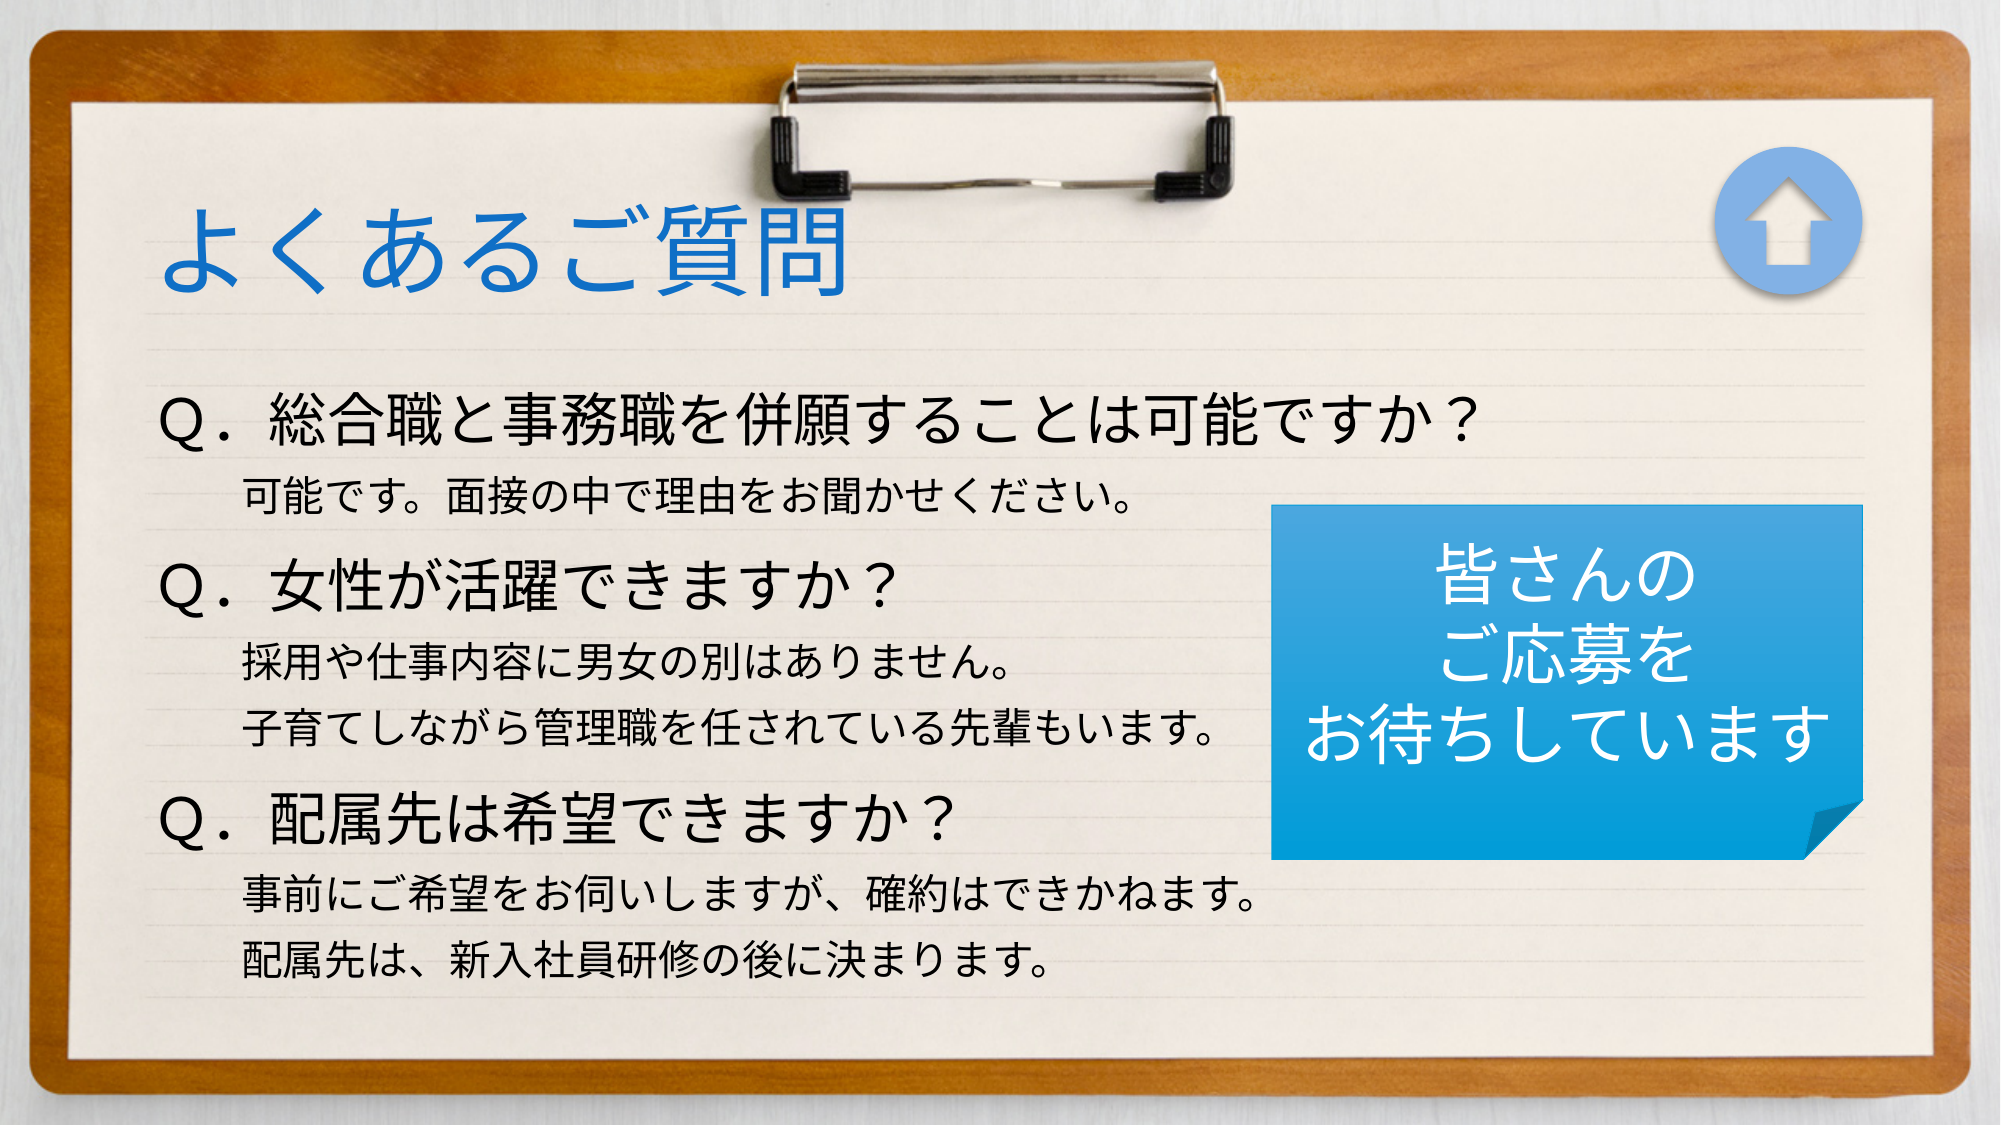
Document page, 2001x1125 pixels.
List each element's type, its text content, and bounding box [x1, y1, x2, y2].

text_box 皆さんの ご応募を お待ちしています [1271, 504, 1865, 860]
title よくあるご質問 [137, 147, 1863, 366]
list Ｑ．総合職と事務職を併願することは可能ですか？ 可能です。面接の中で理由をお聞かせください。 Ｑ．女性が活躍できますか？ 採用や仕事内容に男女の別はありません。 子育てしながら管理職を任されている先輩もいます。 Ｑ．配属先は希望できますか？ 事前にご希望をお伺いしますが、確約はできかねます。 配属先は、新入社員研修の後に決まります。 [137, 383, 1863, 1098]
text_box [1713, 145, 1864, 296]
picture [0, 0, 2001, 1125]
